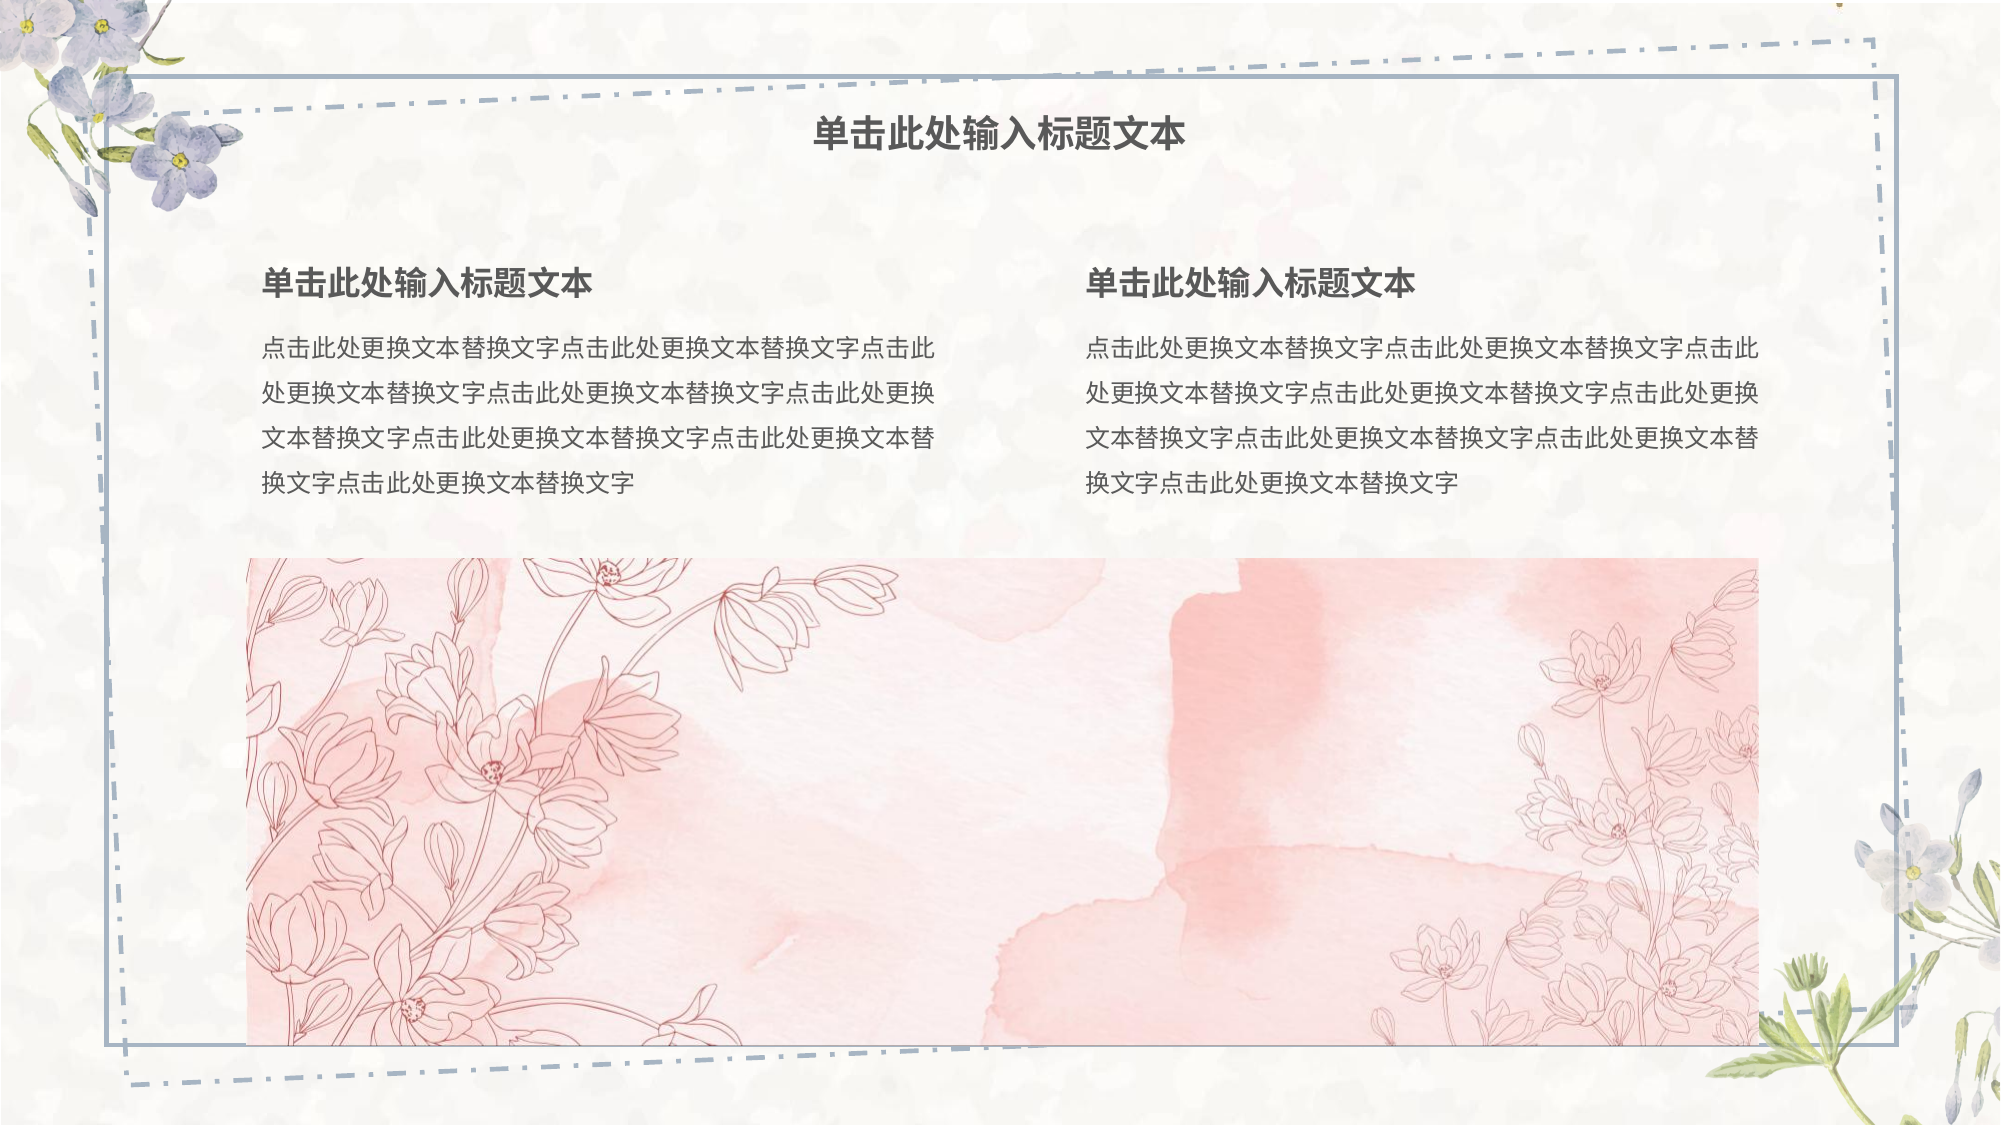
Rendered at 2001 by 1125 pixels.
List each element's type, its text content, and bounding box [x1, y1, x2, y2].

text_box 点击此处更换文本替换文字点击此处更换文本替换文字点击此处更换文本替换文字点击此处更换文本替换文字点击此处更换文本替换文字点击此处更换文本替换文字点击此处更换文本替换文字点击此处更换文本替换文字 [1070, 310, 1796, 505]
text_box 单击此处输入标题文本 [1070, 254, 1460, 310]
text_box 单击此处输入标题文本 [246, 254, 614, 310]
text_box 单击此处输入标题文本 [794, 102, 1205, 162]
text_box 点击此处更换文本替换文字点击此处更换文本替换文字点击此处更换文本替换文字点击此处更换文本替换文字点击此处更换文本替换文字点击此处更换文本替换文字点击此处更换文本替换文字点击此处更换文本替换文字 [246, 310, 972, 505]
picture [0, 0, 2001, 1125]
